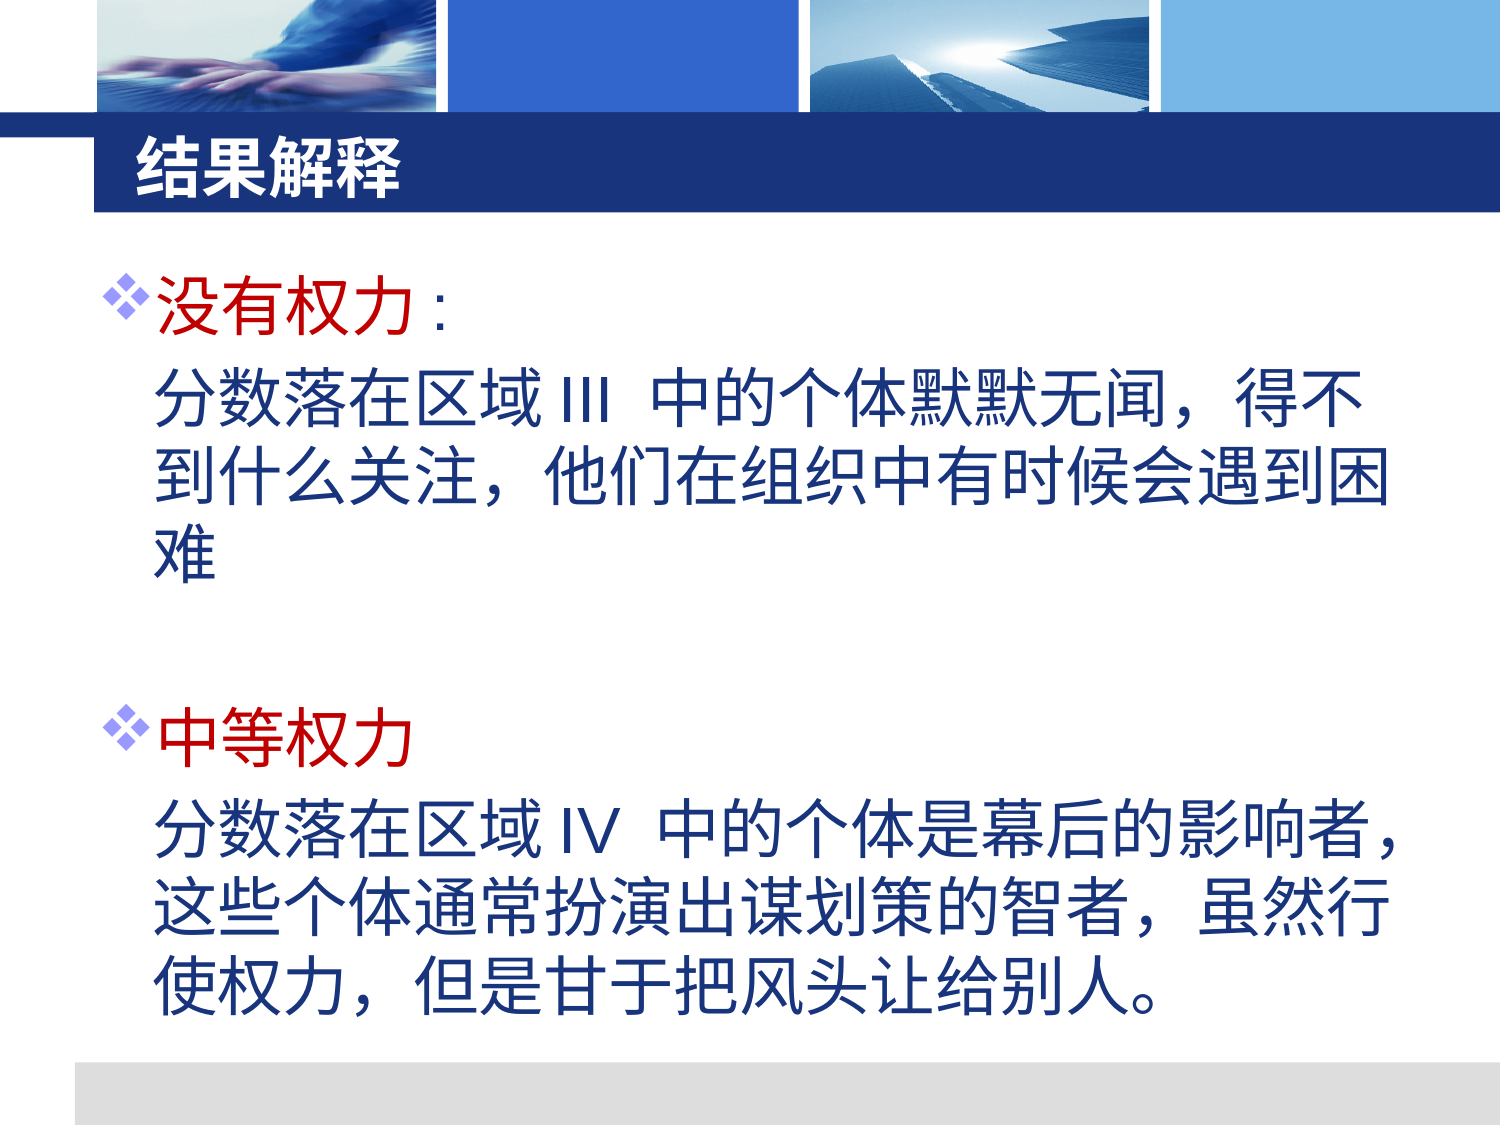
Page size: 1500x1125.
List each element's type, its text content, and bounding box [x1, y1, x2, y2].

picture [97, 0, 437, 112]
title 结果解释 [120, 120, 1400, 213]
picture [810, 0, 1150, 112]
list 没有权力: 分数落在区域III 中的个体默默无闻，得不到什么关注，他们在组织中有时候会遇到困难 中等权力 分数落在区域IV 中的个体是幕后的影响者，这些个体通常扮演出谋划策的智者，虽然行使权力，但是甘于把风头让给别人。 [82, 257, 1425, 1032]
